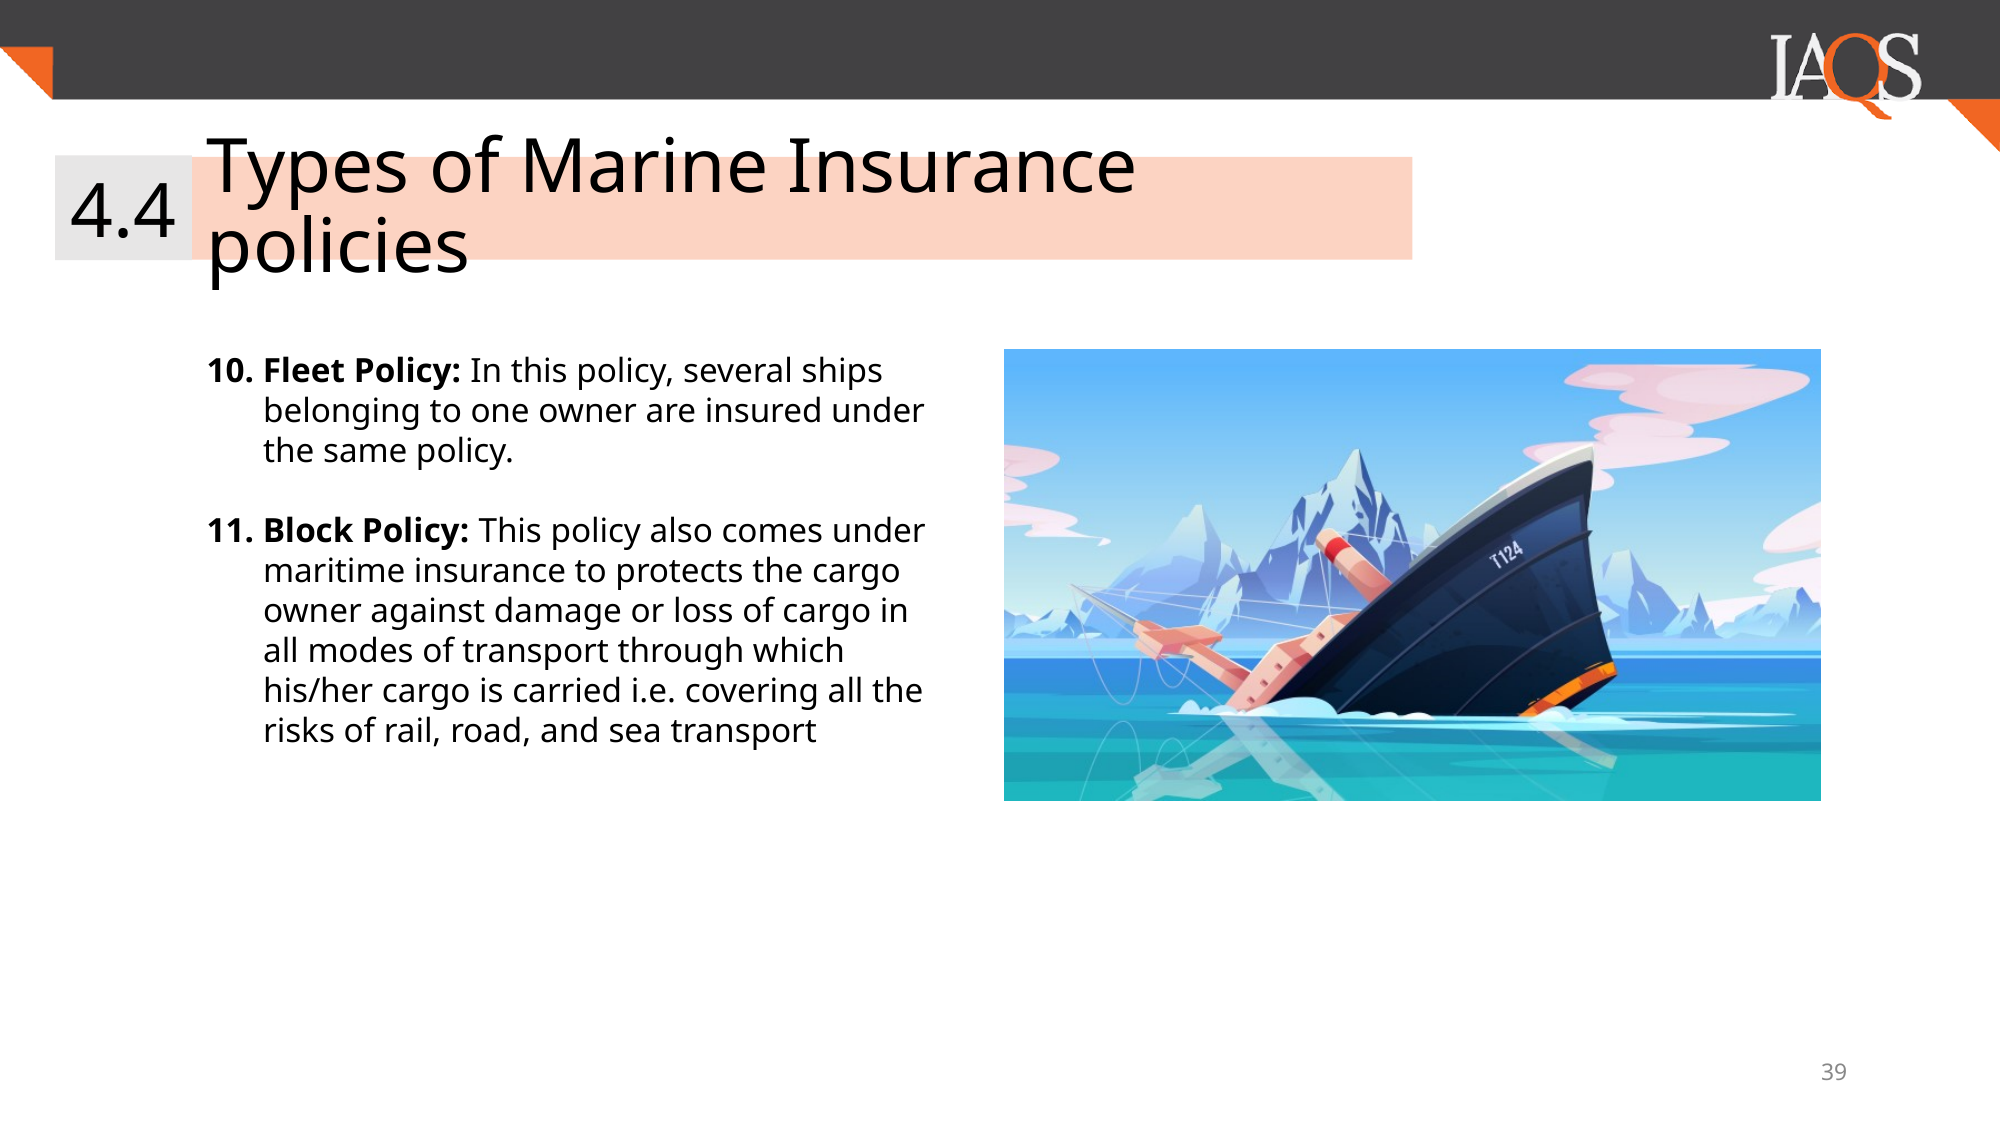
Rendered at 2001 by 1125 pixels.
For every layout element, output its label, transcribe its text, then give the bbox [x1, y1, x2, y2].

picture [1004, 349, 1821, 802]
text_box 10. Fleet Policy: In this policy, several ships belonging to one owner are insured under the same policy. 11. Block Policy: This policy also comes under maritime insurance to protects the cargo owner against damage or loss of cargo in all modes of transport through which his/her cargo is carried i.e. covering all the risks of rail, road, and sea transport [191, 342, 944, 757]
slide_number ‹#› [1412, 1042, 1863, 1103]
text_box 4.4 [55, 155, 192, 261]
title Types of Marine Insurance policies [192, 156, 1413, 260]
picture [0, 0, 2000, 152]
